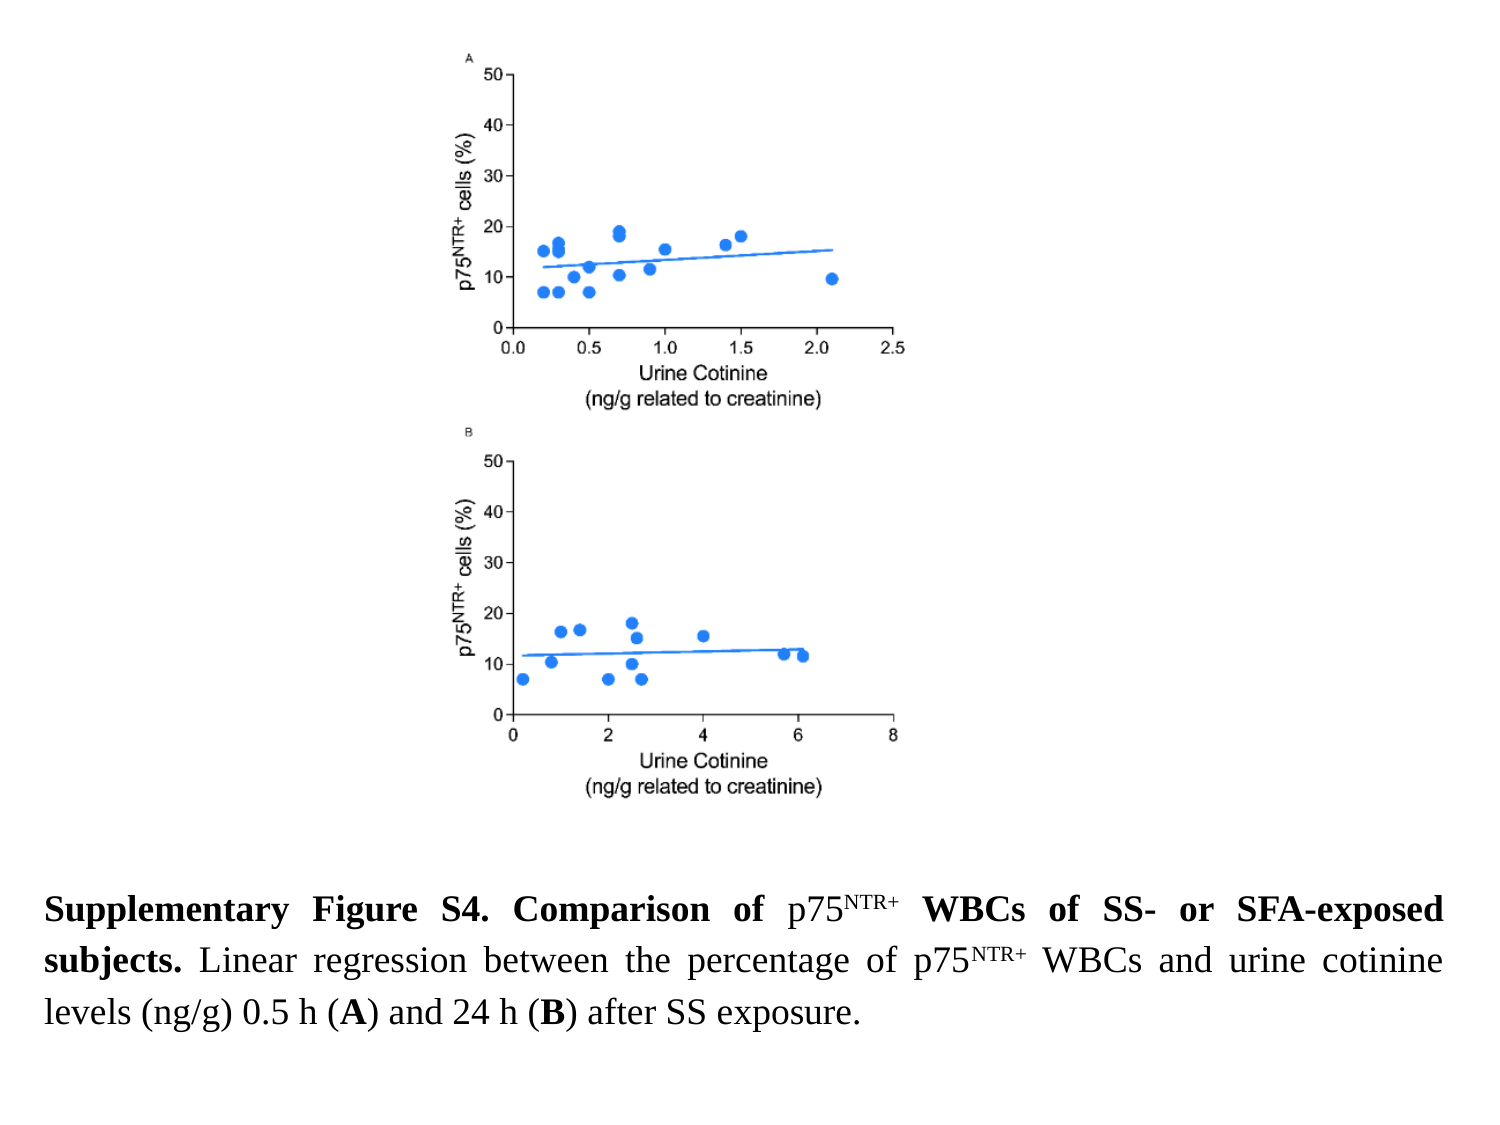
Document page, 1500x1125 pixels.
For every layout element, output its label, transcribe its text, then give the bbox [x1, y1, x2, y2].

text_box Supplementary Figure S4. Comparison of p75NTR+ WBCs of SS- or SFA-exposed subjects. Linear regression between the percentage of p75NTR+ WBCs and urine cotinine levels (ng/g) 0.5 h (A) and 24 h (B) after SS exposure. [29, 869, 1459, 1040]
picture [430, 41, 951, 818]
